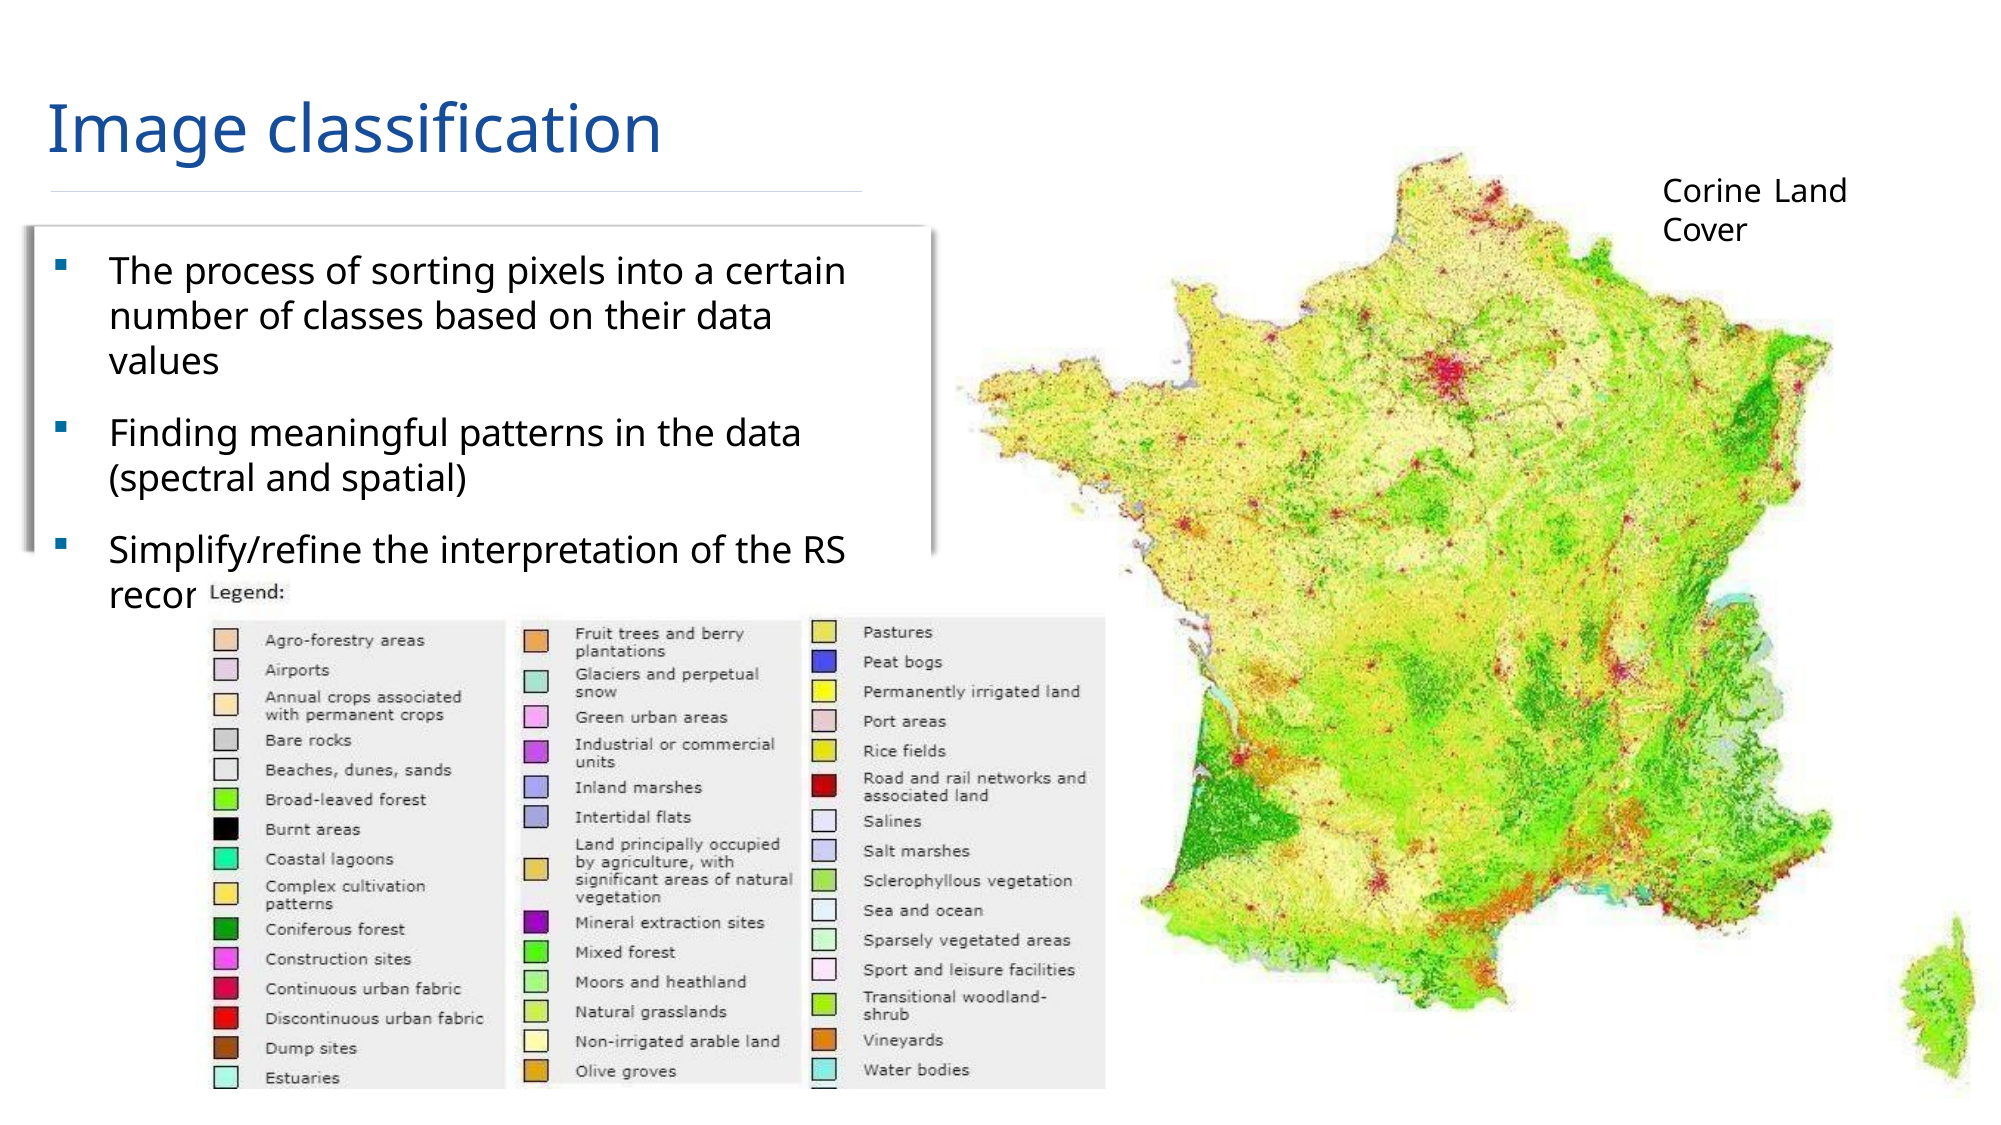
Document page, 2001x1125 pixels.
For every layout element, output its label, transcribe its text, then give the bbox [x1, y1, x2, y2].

text_box The process of sorting pixels into a certain number of classes based on their data values Finding meaningful patterns in the data (spectral and spatial) Simplify/refine the interpretation of the RS record [34, 570, 196, 616]
title Image classification [47, 38, 1953, 274]
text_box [18, 223, 942, 562]
picture [196, 146, 2000, 1099]
